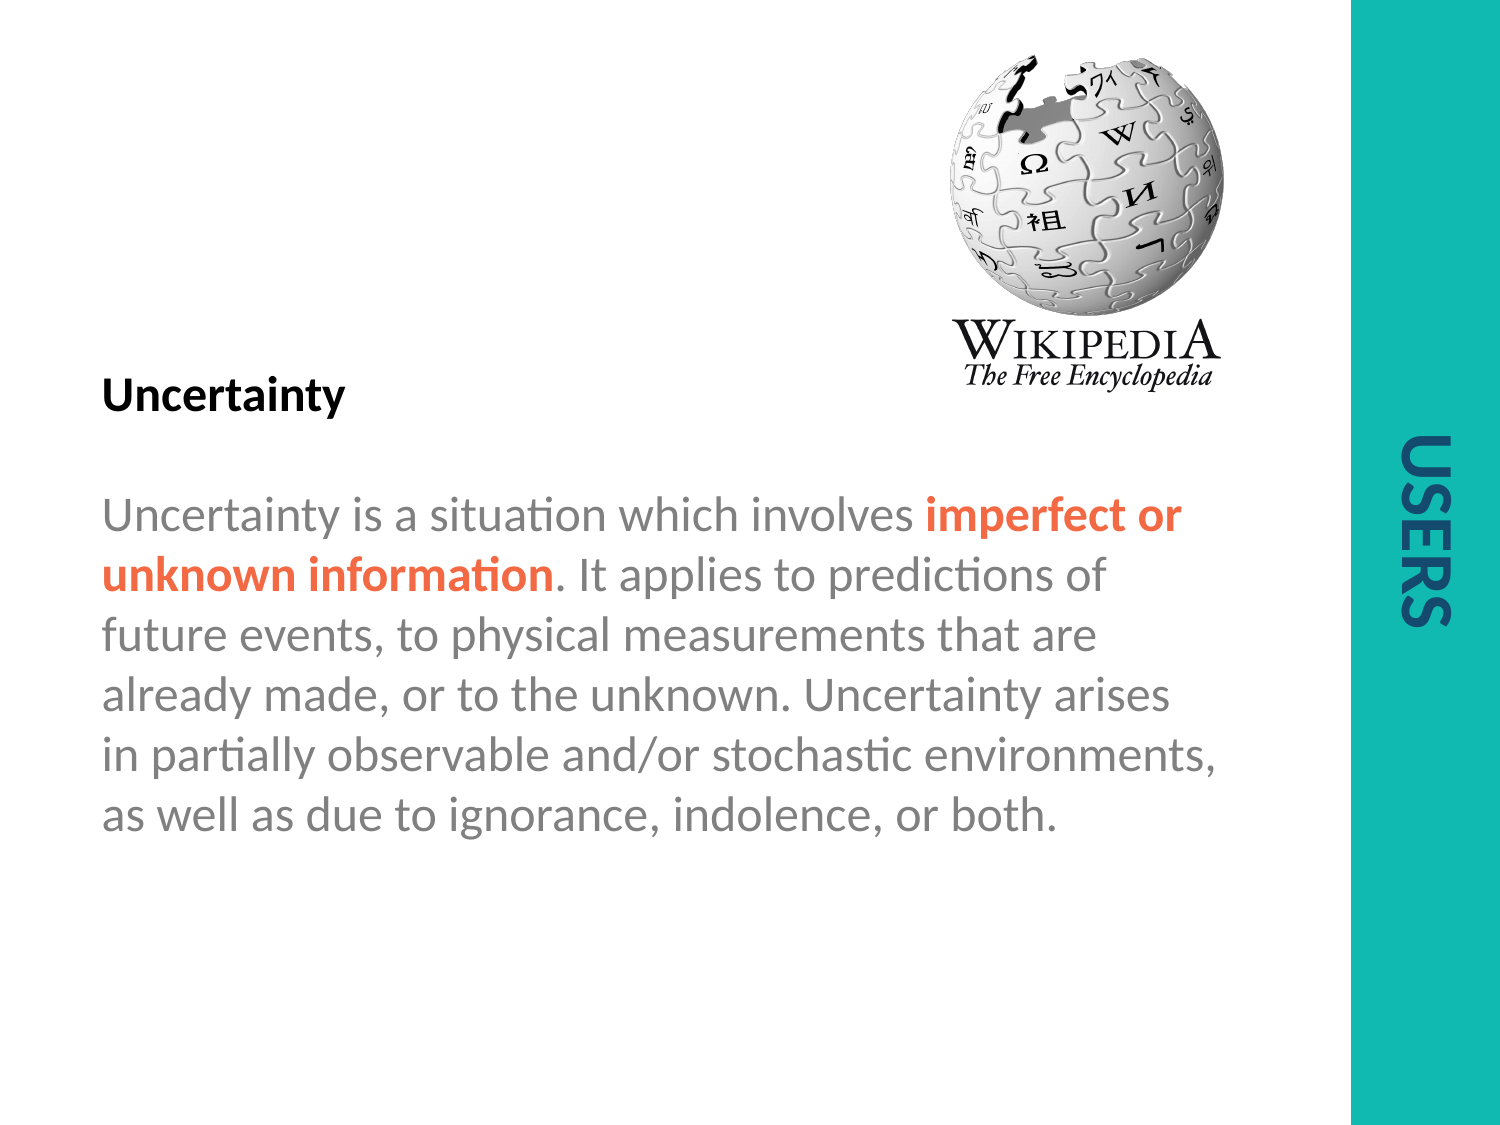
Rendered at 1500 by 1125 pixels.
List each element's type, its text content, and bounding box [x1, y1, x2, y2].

text_box USERS [1379, 169, 1485, 894]
text_box [1351, 0, 1500, 1125]
text_box Uncertainty Uncertainty is a situation which involves imperfect or unknown information. It applies to predictions of future events, to physical measurements that are already made, or to the unknown. Uncertainty arises in partially observable and/or stochastic environments, as well as due to ignorance, indolence, or both. [86, 353, 1253, 849]
picture [947, 52, 1227, 393]
